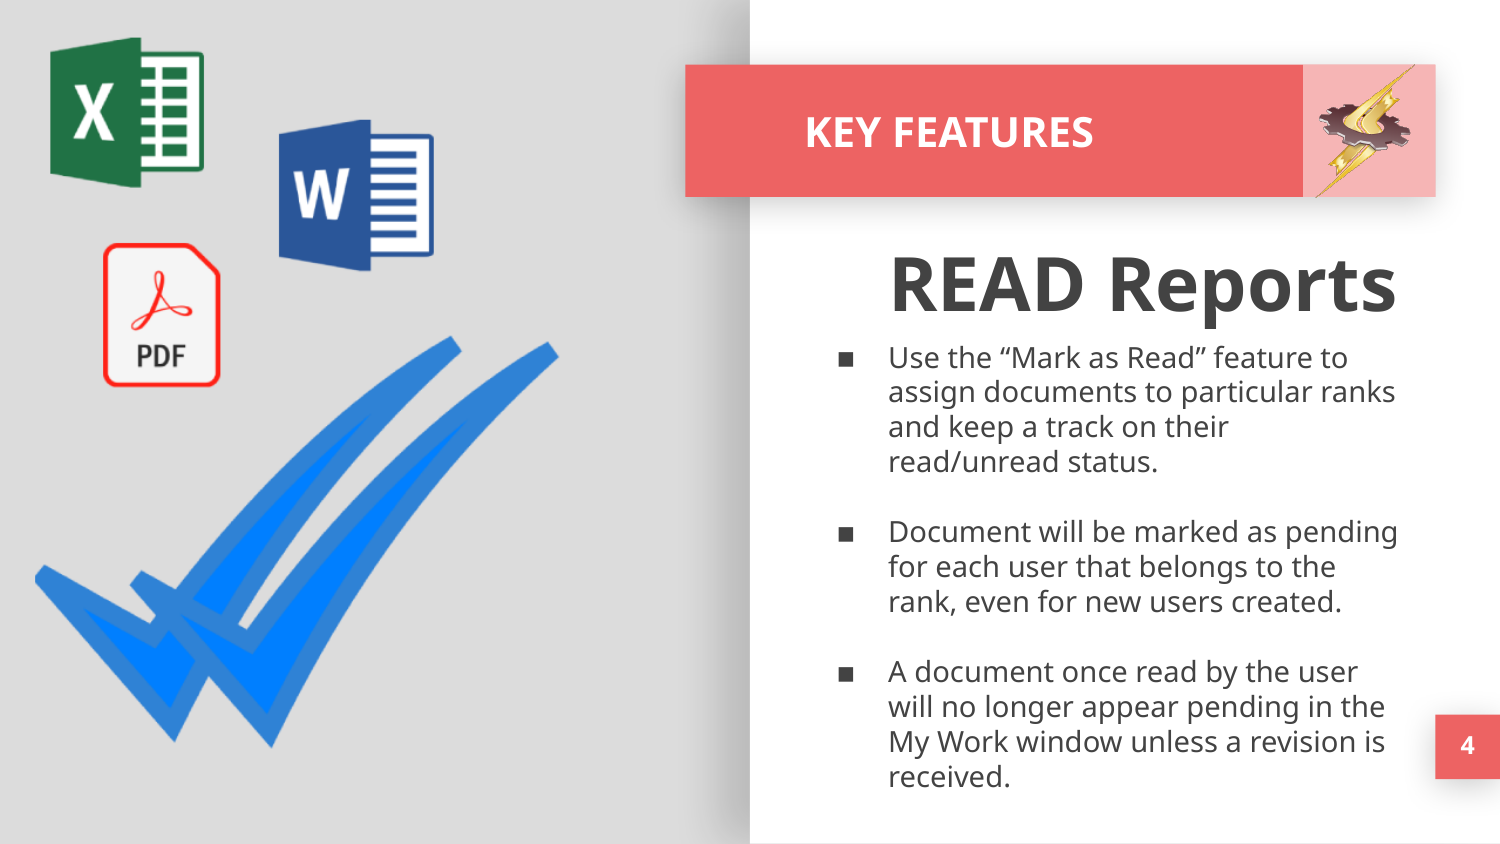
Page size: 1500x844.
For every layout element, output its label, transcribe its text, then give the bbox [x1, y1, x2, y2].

title KEY FEATURES [735, 64, 1299, 197]
slide_number ‹#› [1435, 714, 1500, 780]
title [444, 215, 1343, 629]
list READ Reports Use the “Mark as Read” feature to assign documents to particular ranks and keep a track on their read/unread status. Document will be marked as pending for each user that belongs to the rank, even for new users created. A document once read by the user will no longer appear pending in the My Work window unless a revision is received. [798, 221, 1418, 824]
picture [0, 0, 749, 844]
picture [1301, 63, 1436, 198]
